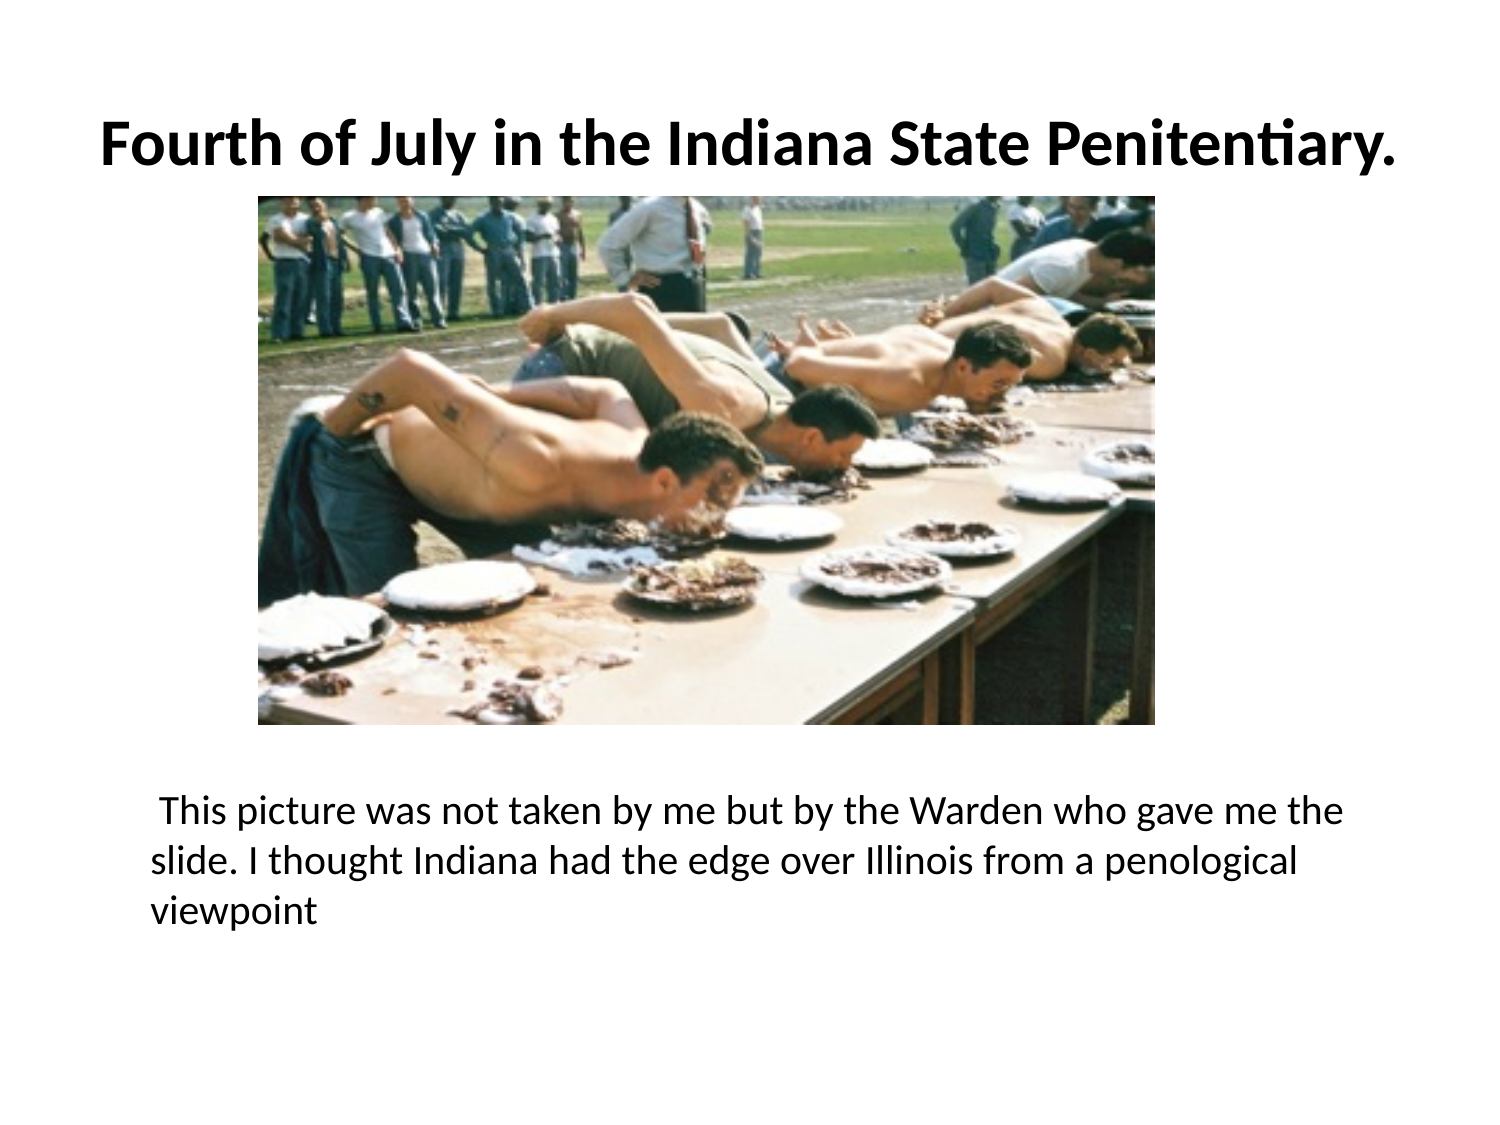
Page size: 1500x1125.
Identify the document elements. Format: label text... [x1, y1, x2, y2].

picture [257, 196, 1155, 726]
text_box This picture was not taken by me but by the Warden who gave me the slide. I thought Indiana had the edge over Illinois from a penological viewpoint [135, 775, 1376, 940]
title Fourth of July in the Indiana State Penitentiary. [75, 45, 1425, 233]
